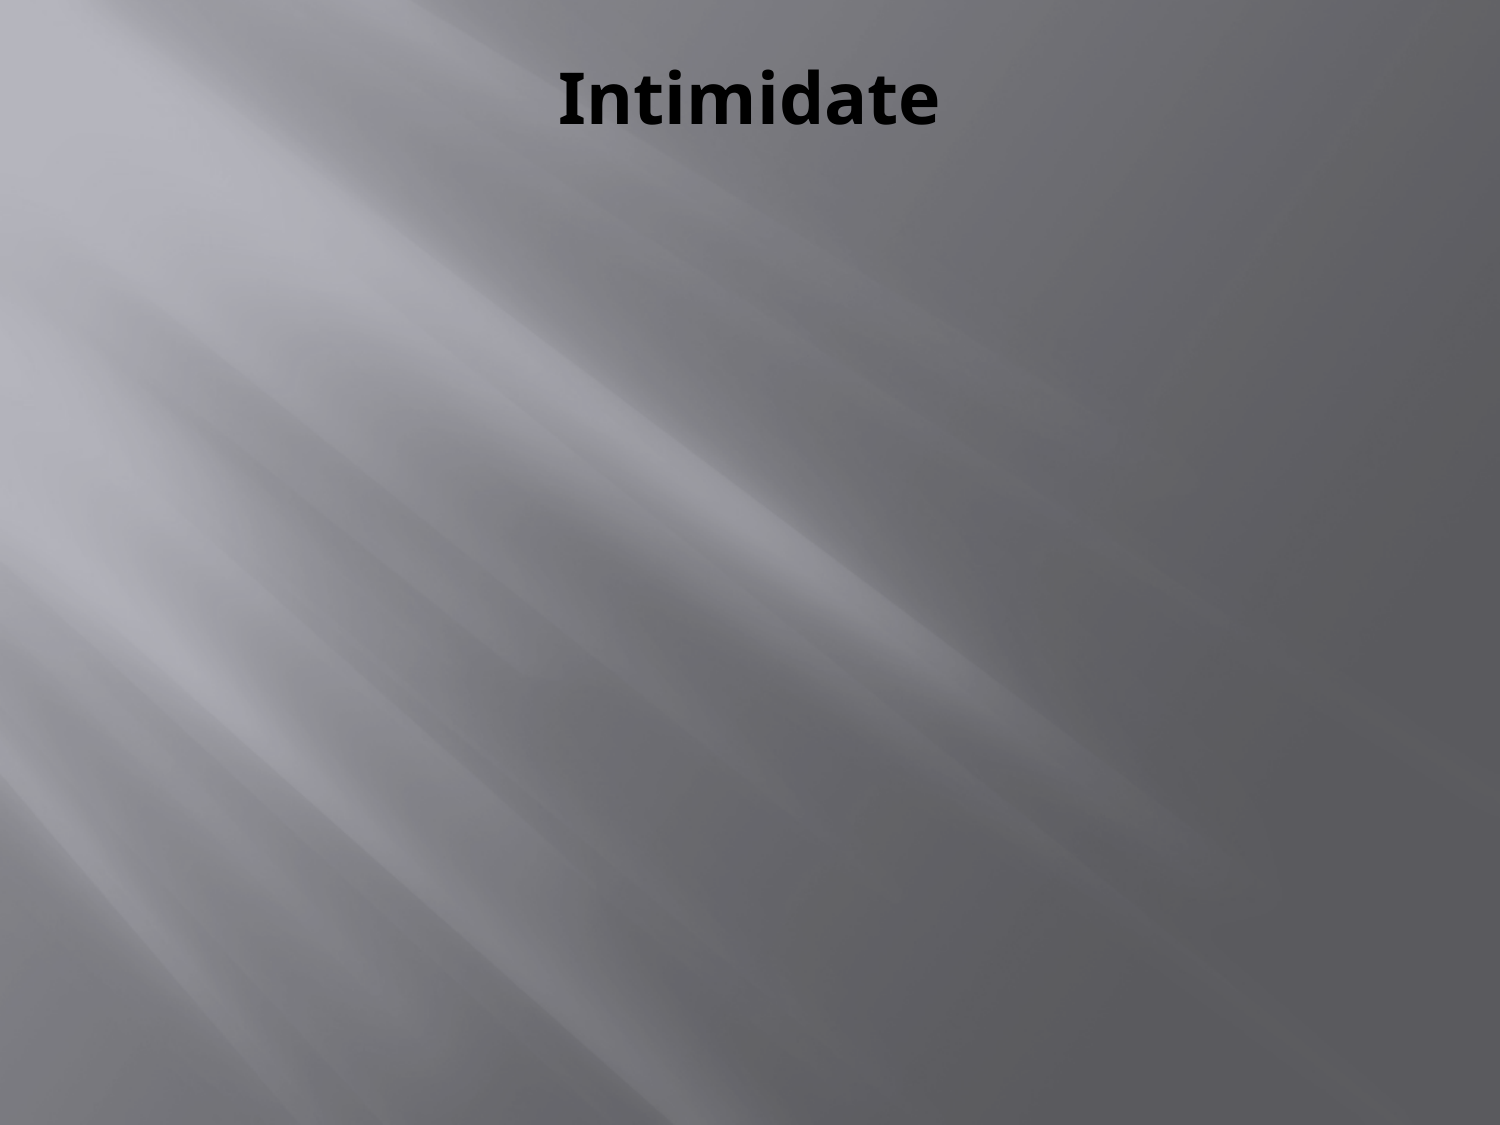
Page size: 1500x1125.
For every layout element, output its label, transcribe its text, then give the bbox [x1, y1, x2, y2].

title Intimidate [75, 45, 1425, 233]
